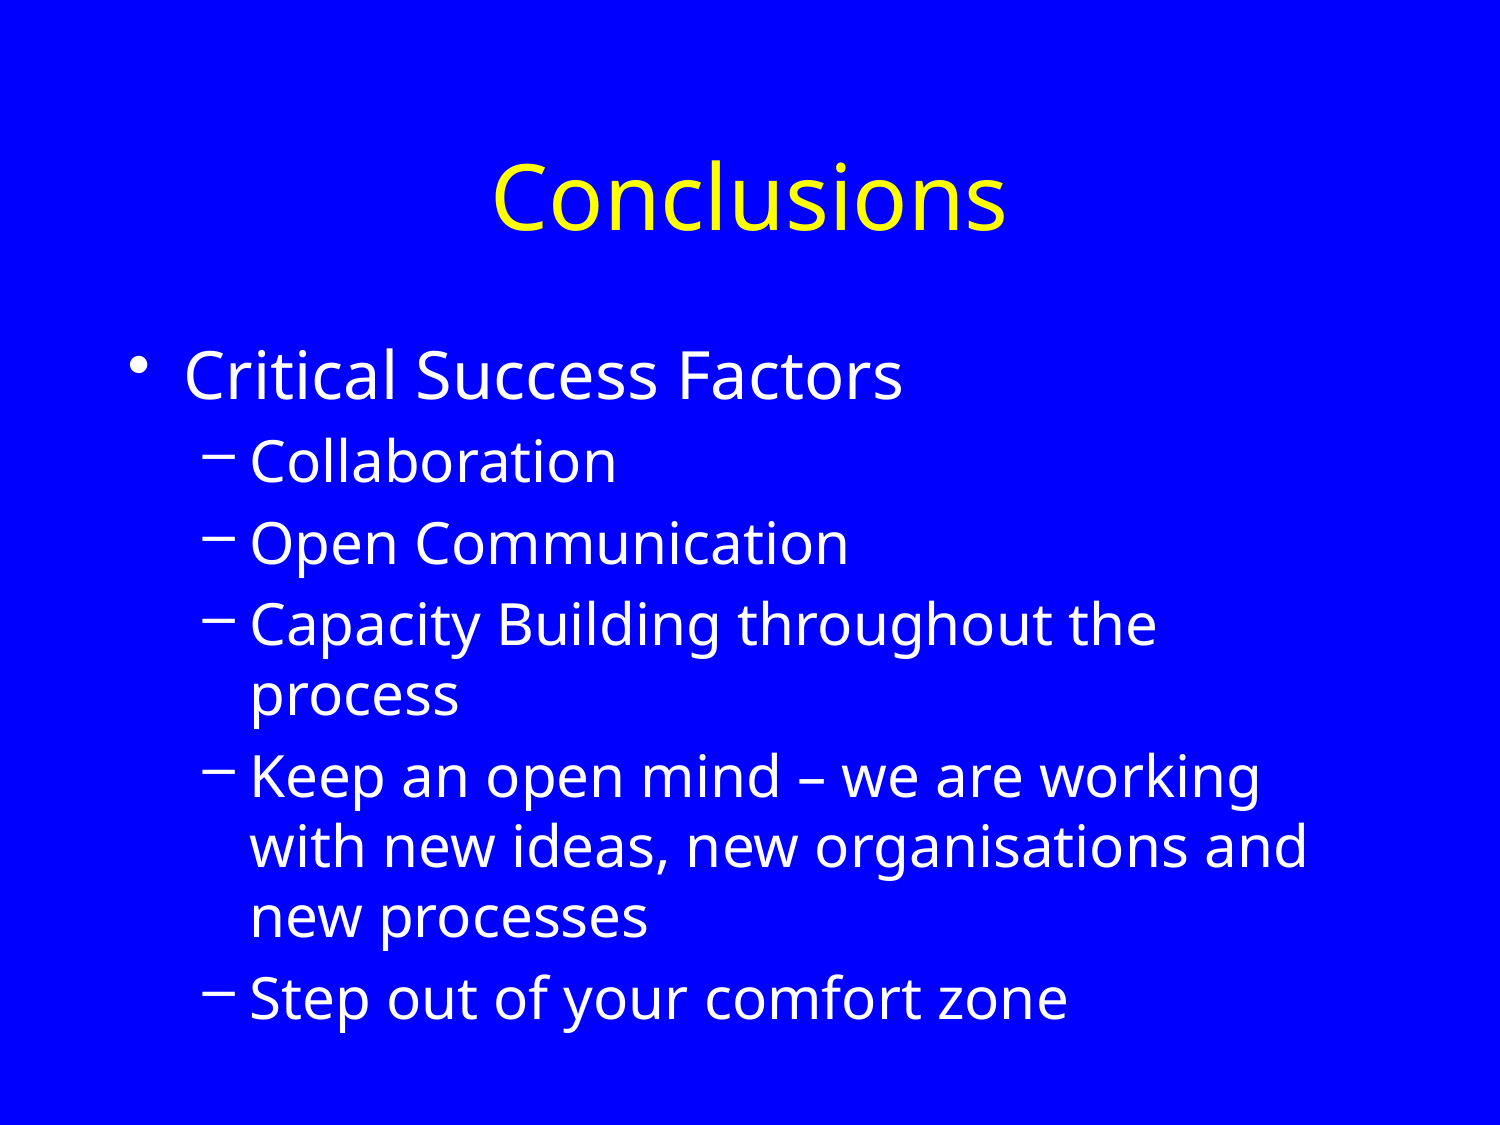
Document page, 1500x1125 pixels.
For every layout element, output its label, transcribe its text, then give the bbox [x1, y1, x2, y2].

title Conclusions [112, 99, 1388, 288]
list Critical Success Factors Collaboration Open Communication Capacity Building throughout the process Keep an open mind – we are working with new ideas, new organisations and new processes Step out of your comfort zone [112, 324, 1388, 1001]
